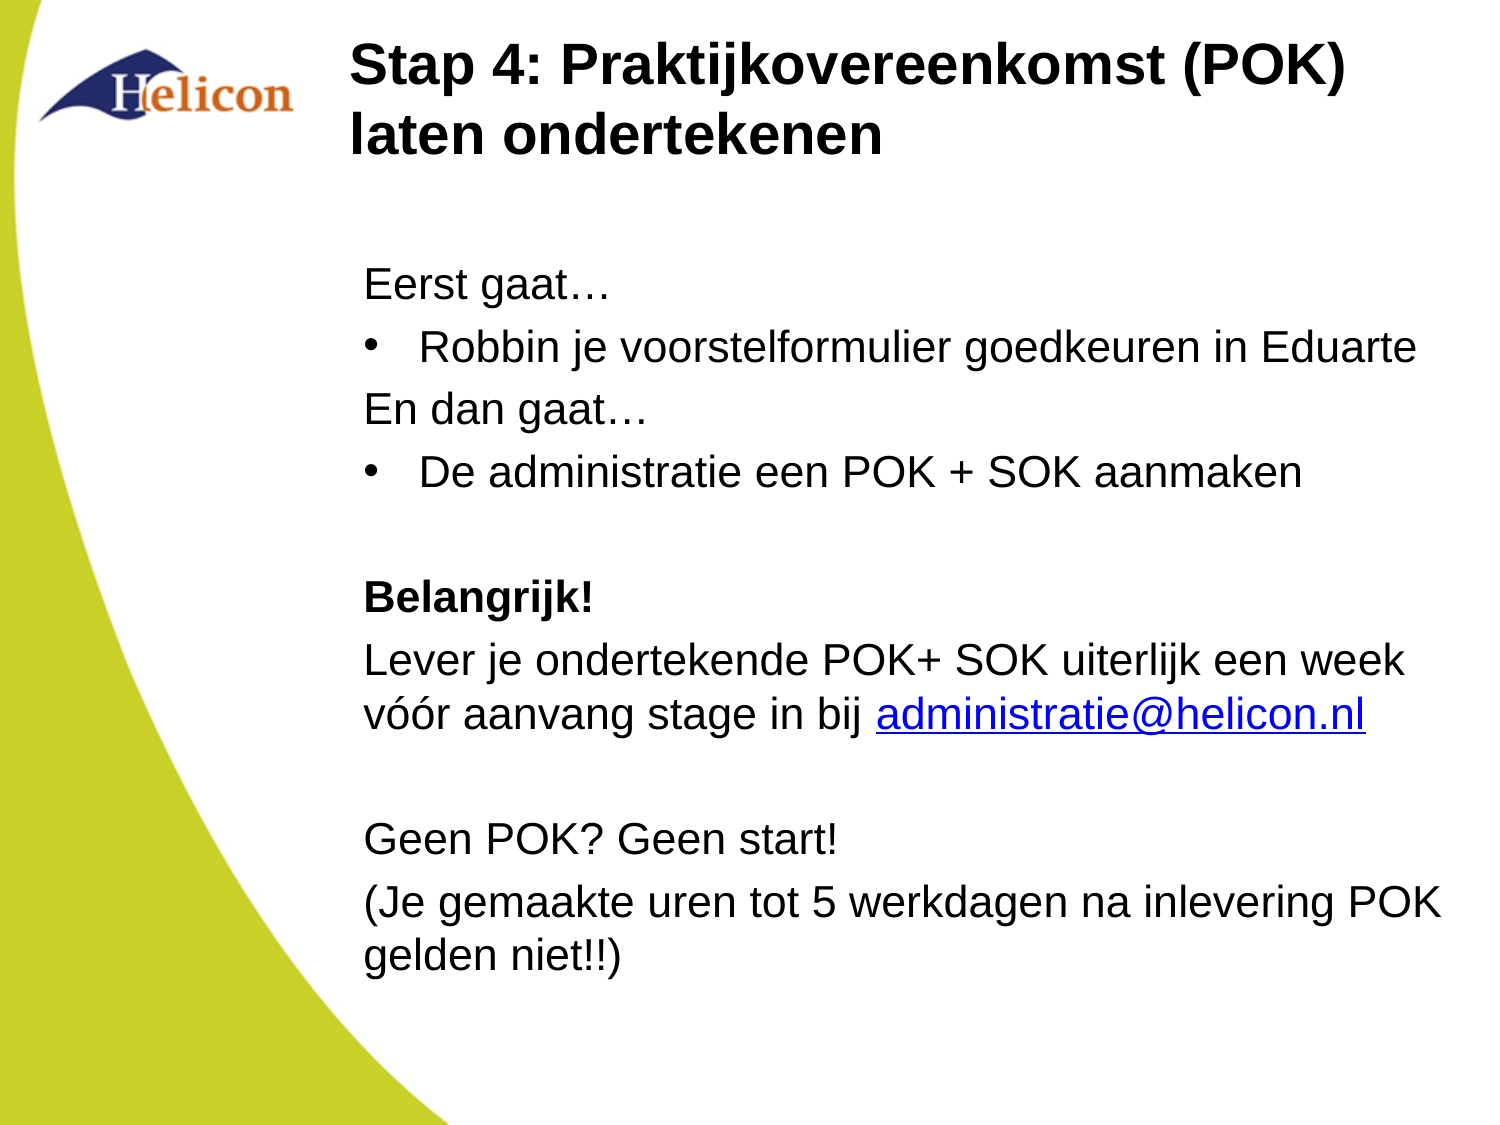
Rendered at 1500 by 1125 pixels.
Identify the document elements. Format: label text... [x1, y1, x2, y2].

list Eerst gaat… Robbin je voorstelformulier goedkeuren in Eduarte En dan gaat… De administratie een POK + SOK aanmaken Belangrijk! Lever je ondertekende POK+ SOK uiterlijk een week vóór aanvang stage in bij administratie@helicon.nl Geen POK? Geen start! (Je gemaakte uren tot 5 werkdagen na inlevering POK gelden niet!!) [348, 184, 1477, 994]
picture [0, 0, 1500, 1125]
title Stap 4: Praktijkovereenkomst (POK) laten ondertekenen [334, 42, 1425, 149]
